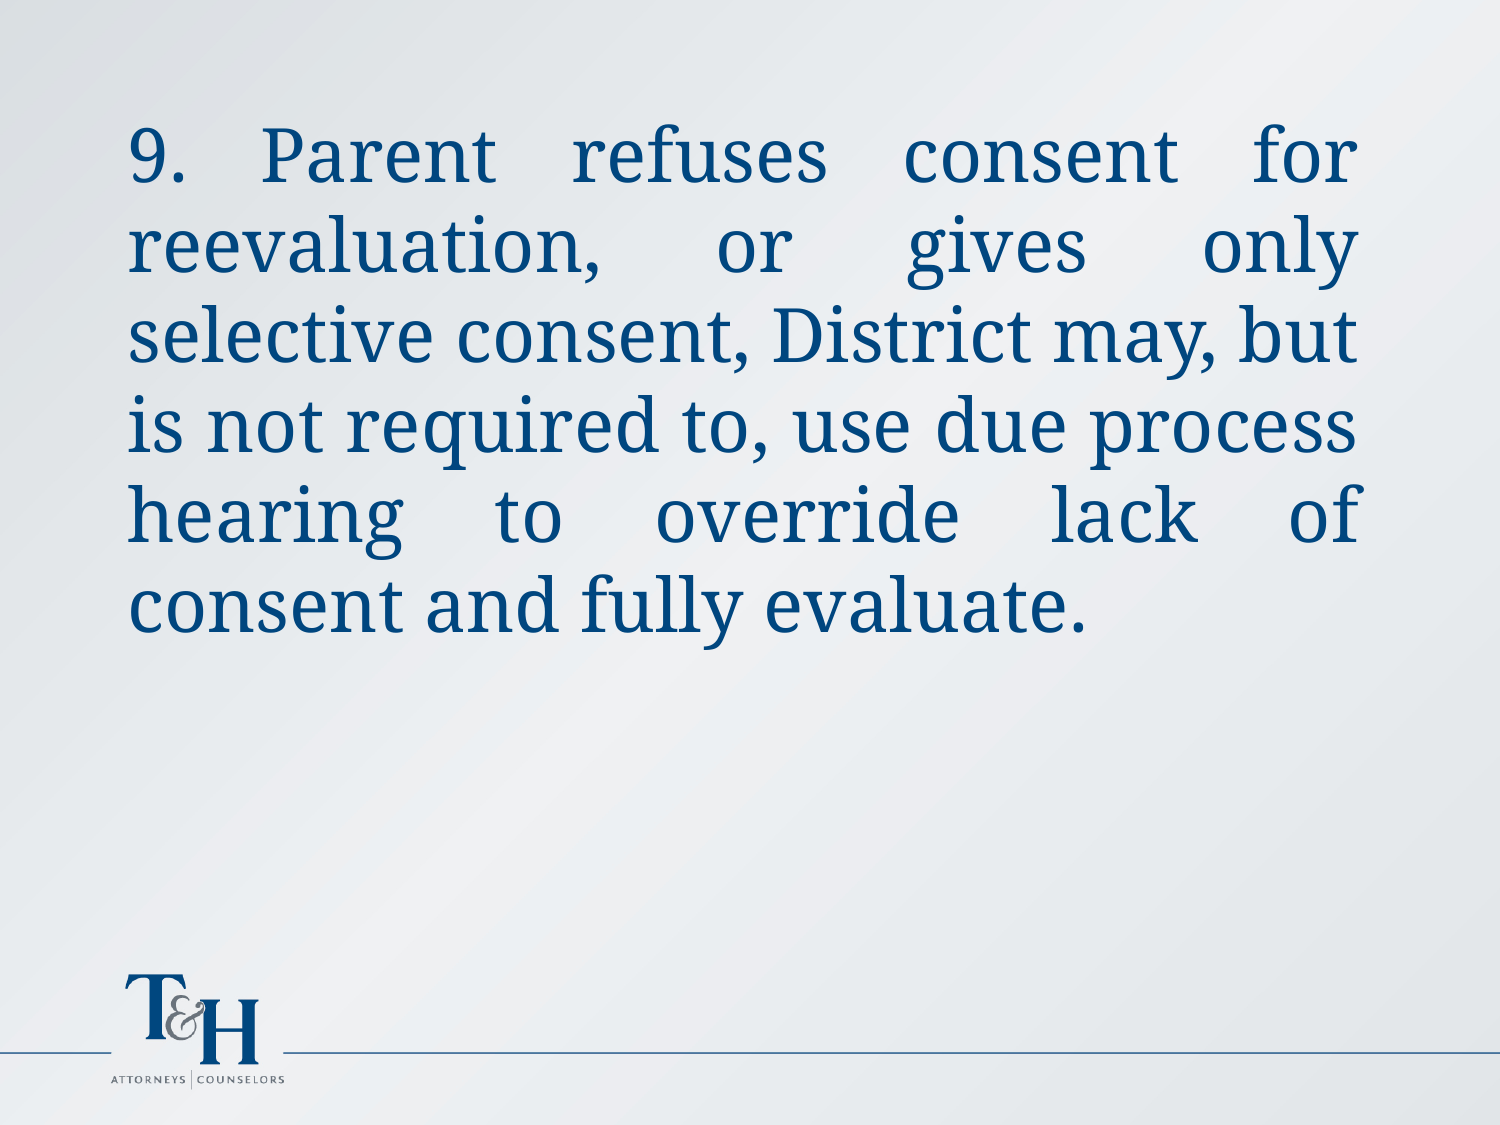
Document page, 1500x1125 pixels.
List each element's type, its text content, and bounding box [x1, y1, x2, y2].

picture [0, 0, 1500, 1125]
text_box 9. Parent refuses consent for reevaluation, or gives only selective consent, District may, but is not required to, use due process hearing to override lack of consent and fully evaluate. [112, 99, 1375, 655]
